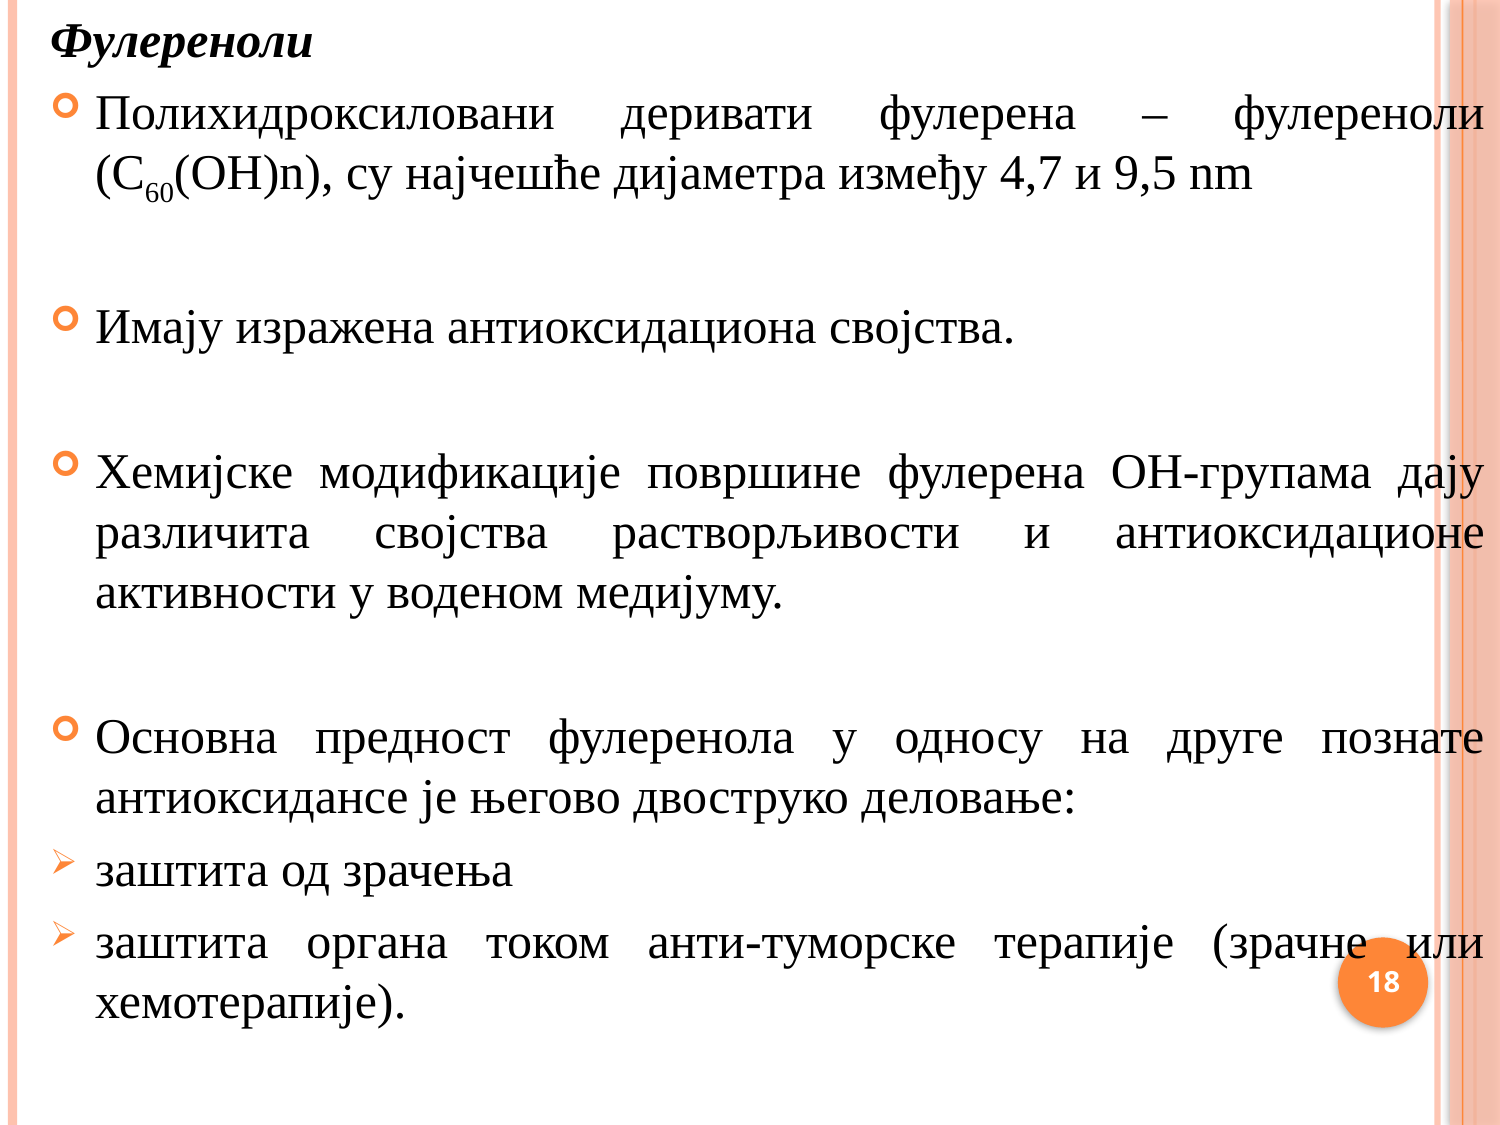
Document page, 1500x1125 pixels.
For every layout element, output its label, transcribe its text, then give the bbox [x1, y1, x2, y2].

list Фулереноли Полихидроксиловани деривати фулерена – фулереноли (C60(OH)n), су најчешће дијаметра између 4,7 и 9,5 nm Имају изражена антиоксидациона својства. Хемијске модификације површине фулерена OH-групама дају различита својства растворљивости и антиоксидационе активности у воденом медијуму. Основна предност фулеренола у односу на друге познате антиоксидансе је његово двоструко деловање: заштита од зрачења заштита органа током анти-туморске терапије (зрачне или хемотерапије). [34, 0, 1500, 1125]
